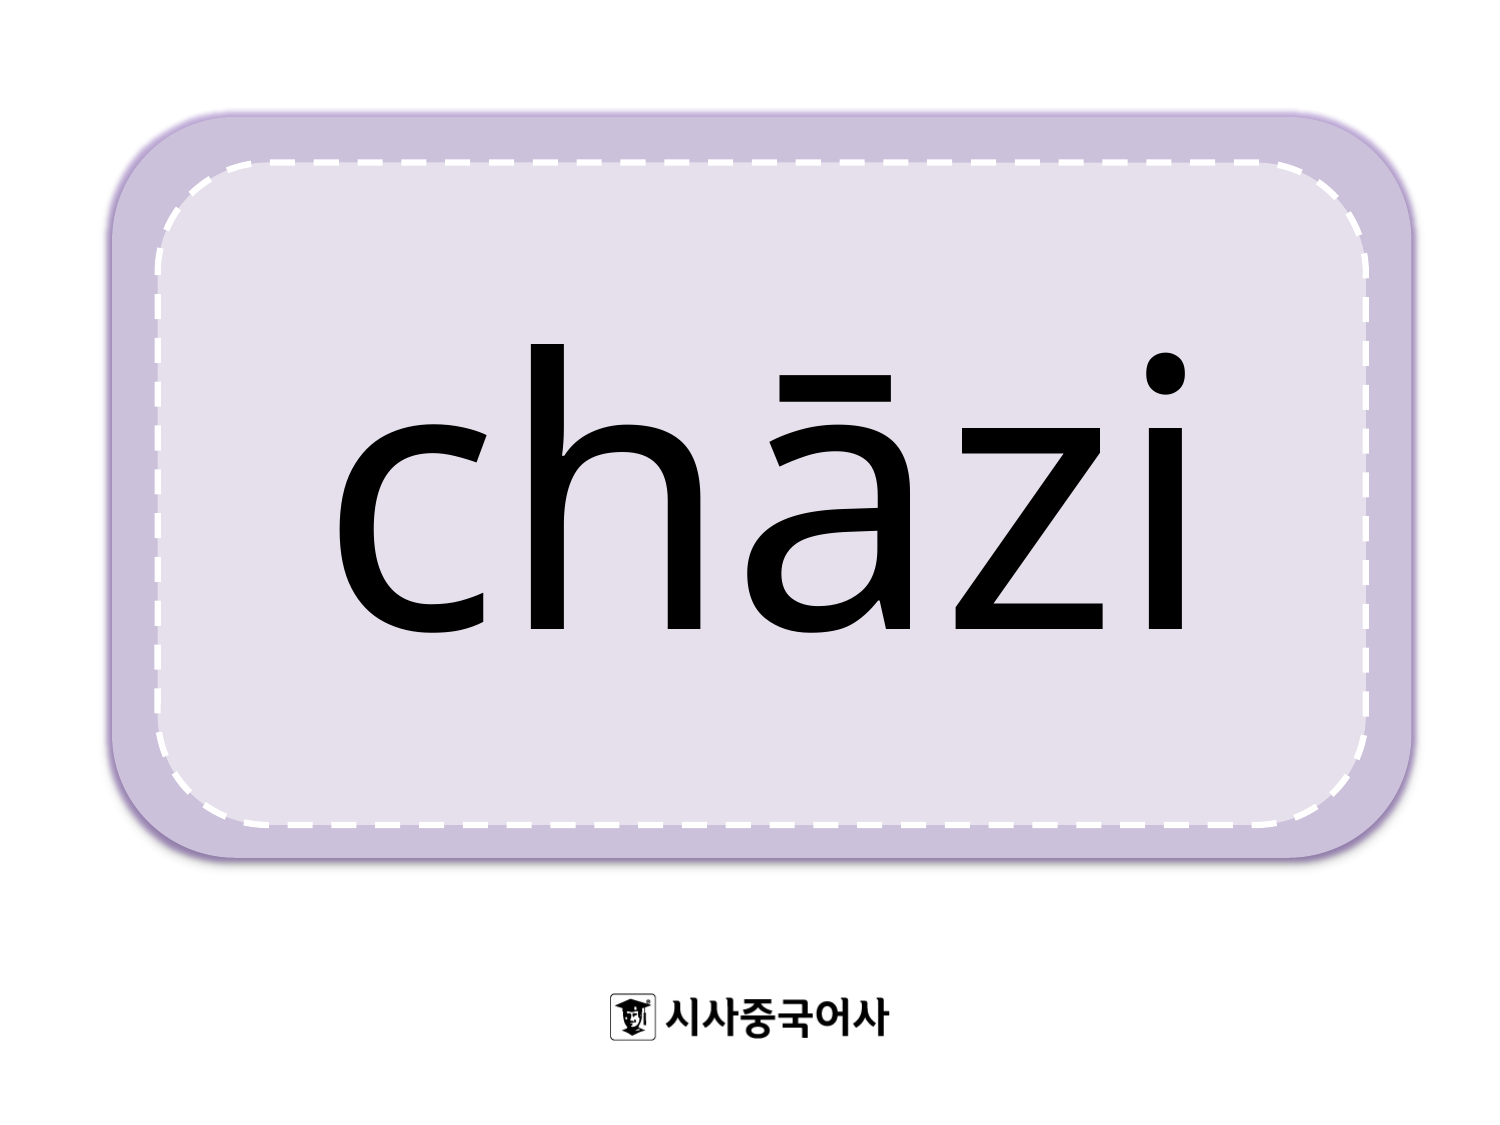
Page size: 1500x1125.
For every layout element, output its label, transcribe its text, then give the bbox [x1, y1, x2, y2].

text_box chāzi [162, 148, 1371, 811]
picture [602, 987, 898, 1047]
